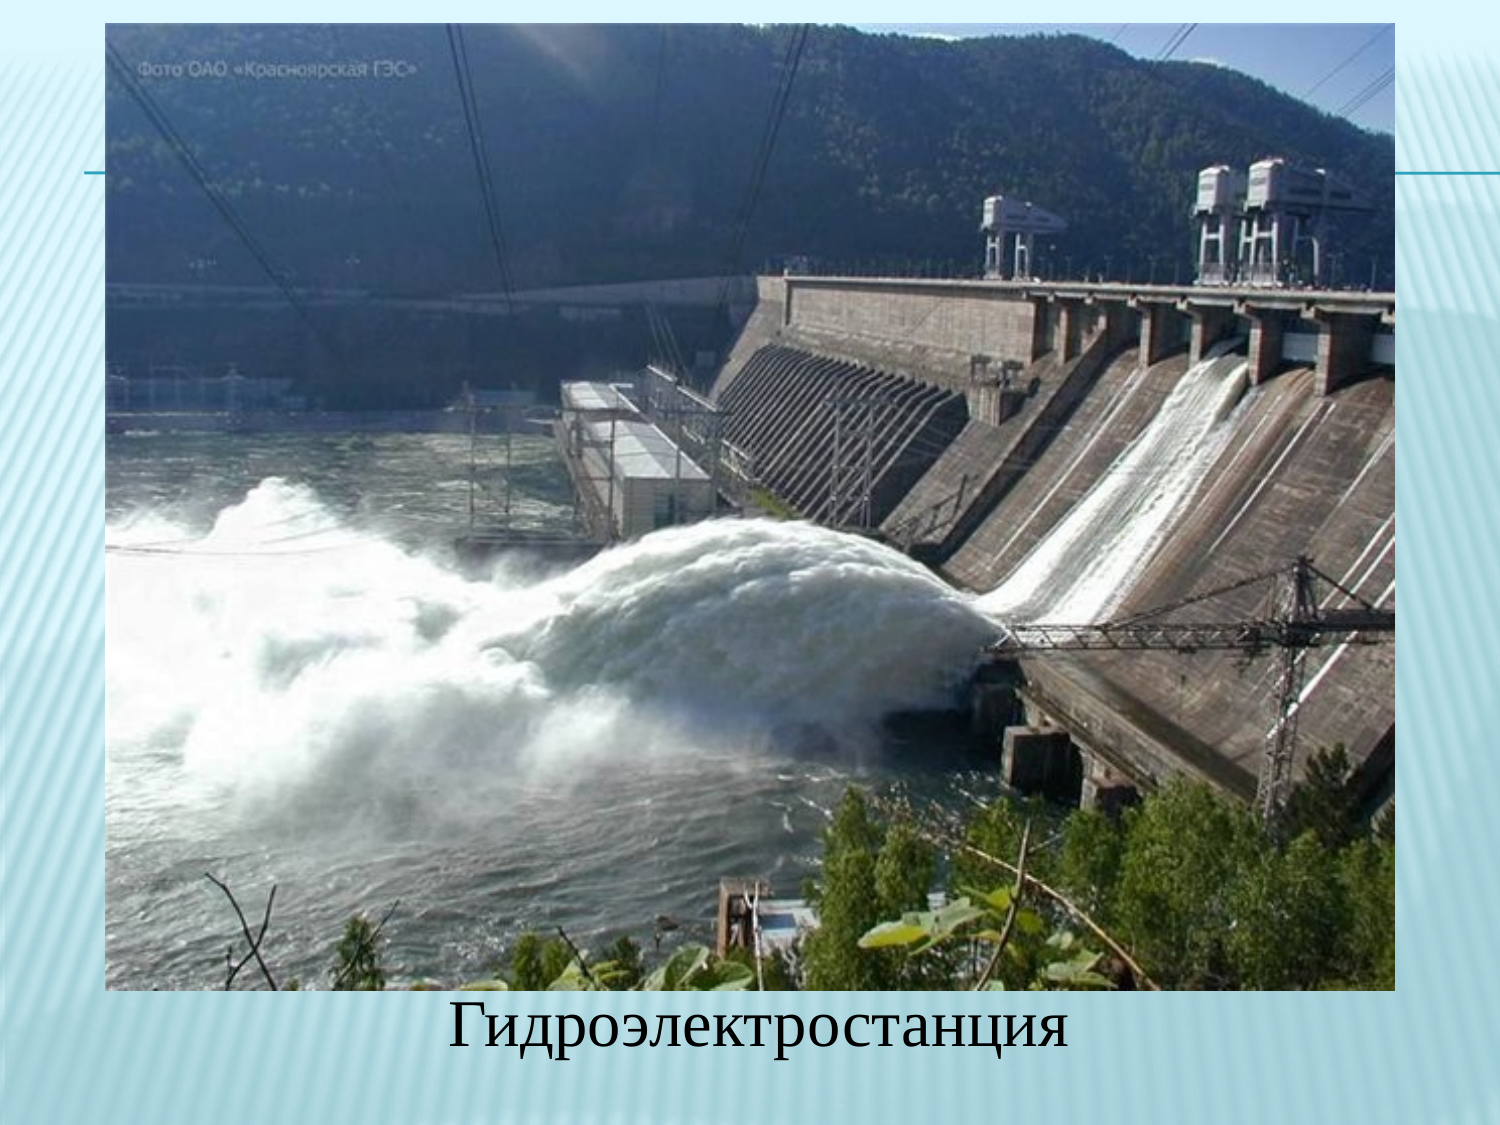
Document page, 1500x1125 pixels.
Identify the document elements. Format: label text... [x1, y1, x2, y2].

picture [105, 23, 1395, 991]
list Гидроэлектростанция [46, 972, 1472, 1093]
